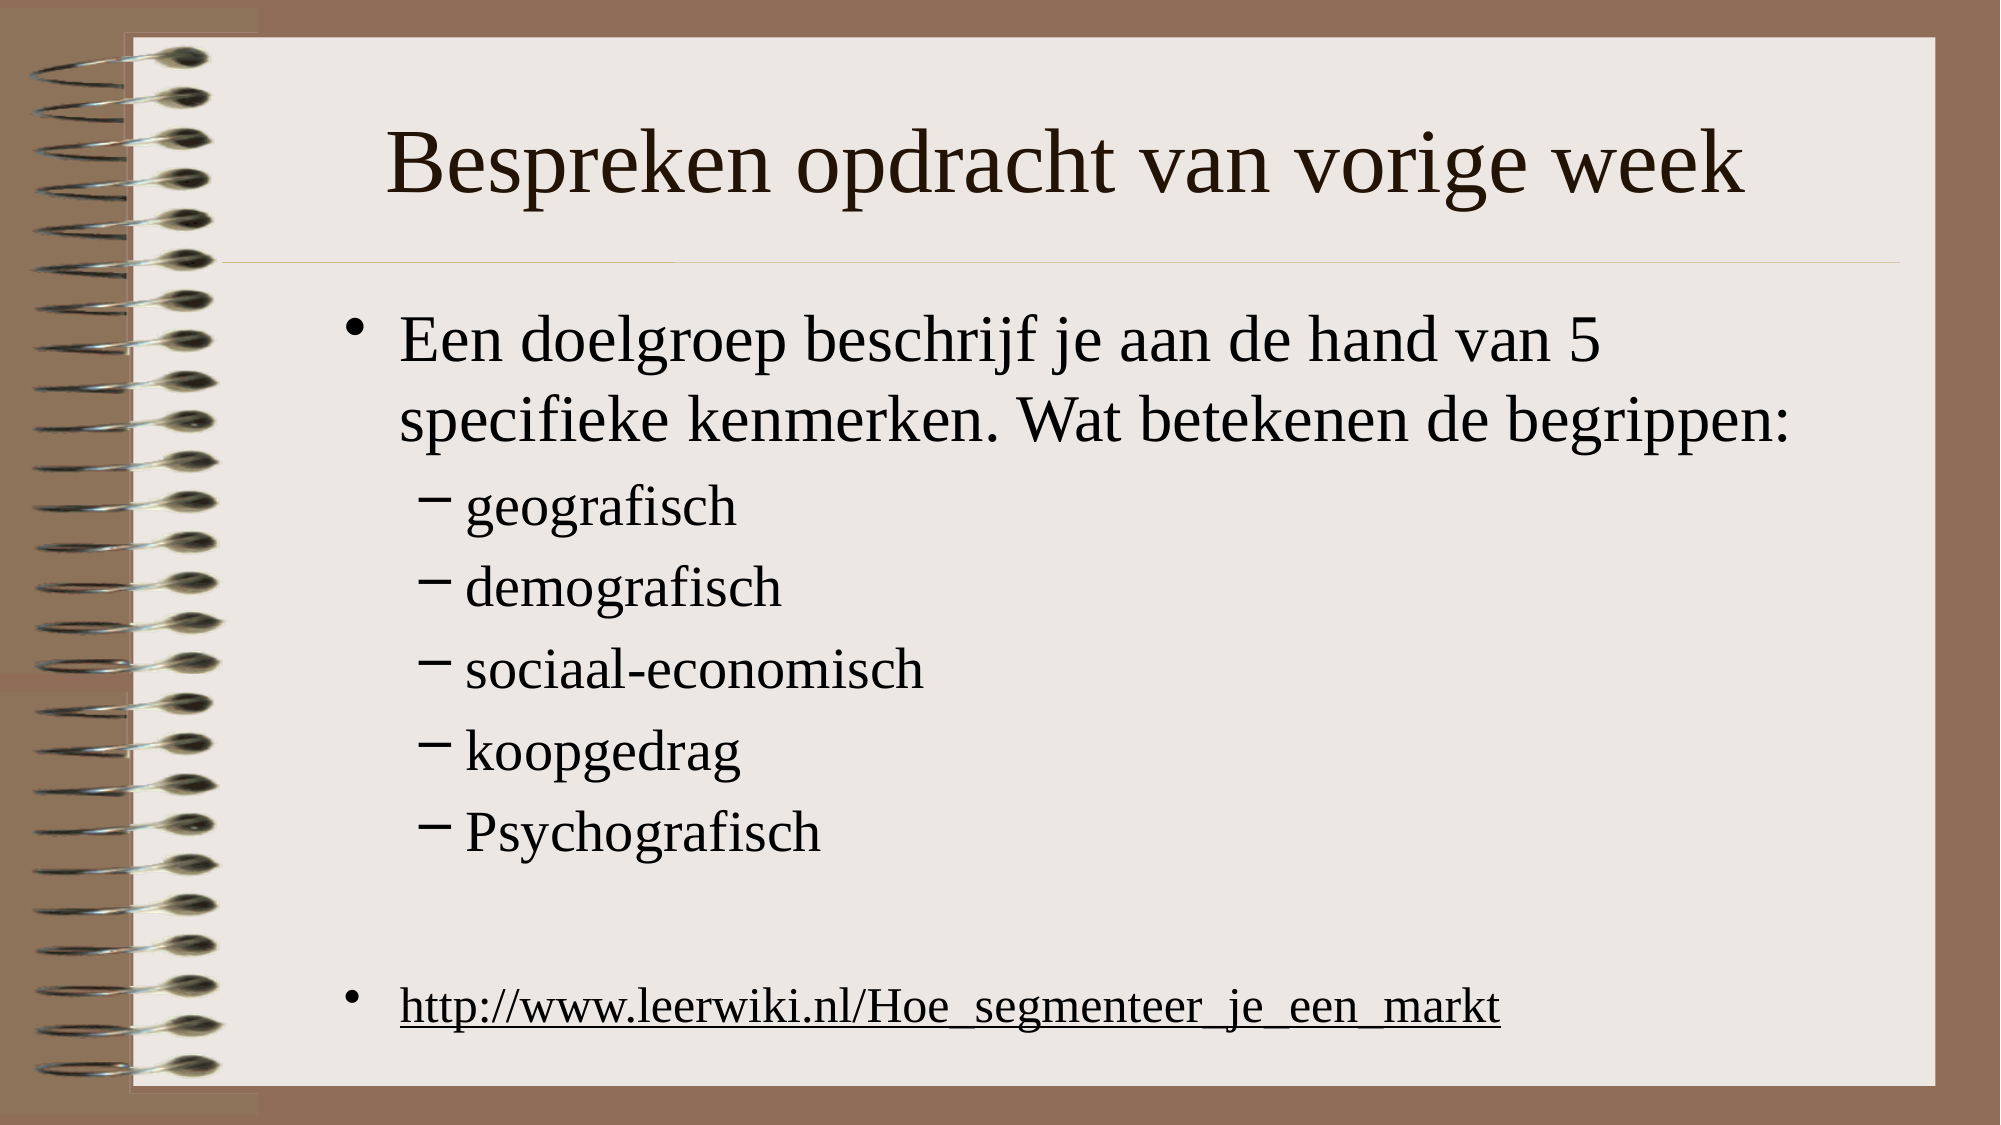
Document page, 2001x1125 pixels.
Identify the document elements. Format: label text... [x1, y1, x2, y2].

picture [0, 8, 259, 674]
title Bespreken opdracht van vorige week [233, 62, 1900, 250]
picture [0, 692, 259, 1115]
list Een doelgroep beschrijf je aan de hand van 5 specifieke kenmerken. Wat betekenen de begrippen: geografisch demografisch sociaal-economisch koopgedrag Psychografisch http://www.leerwiki.nl/Hoe_segmenteer_je_een_markt [328, 287, 1823, 1038]
